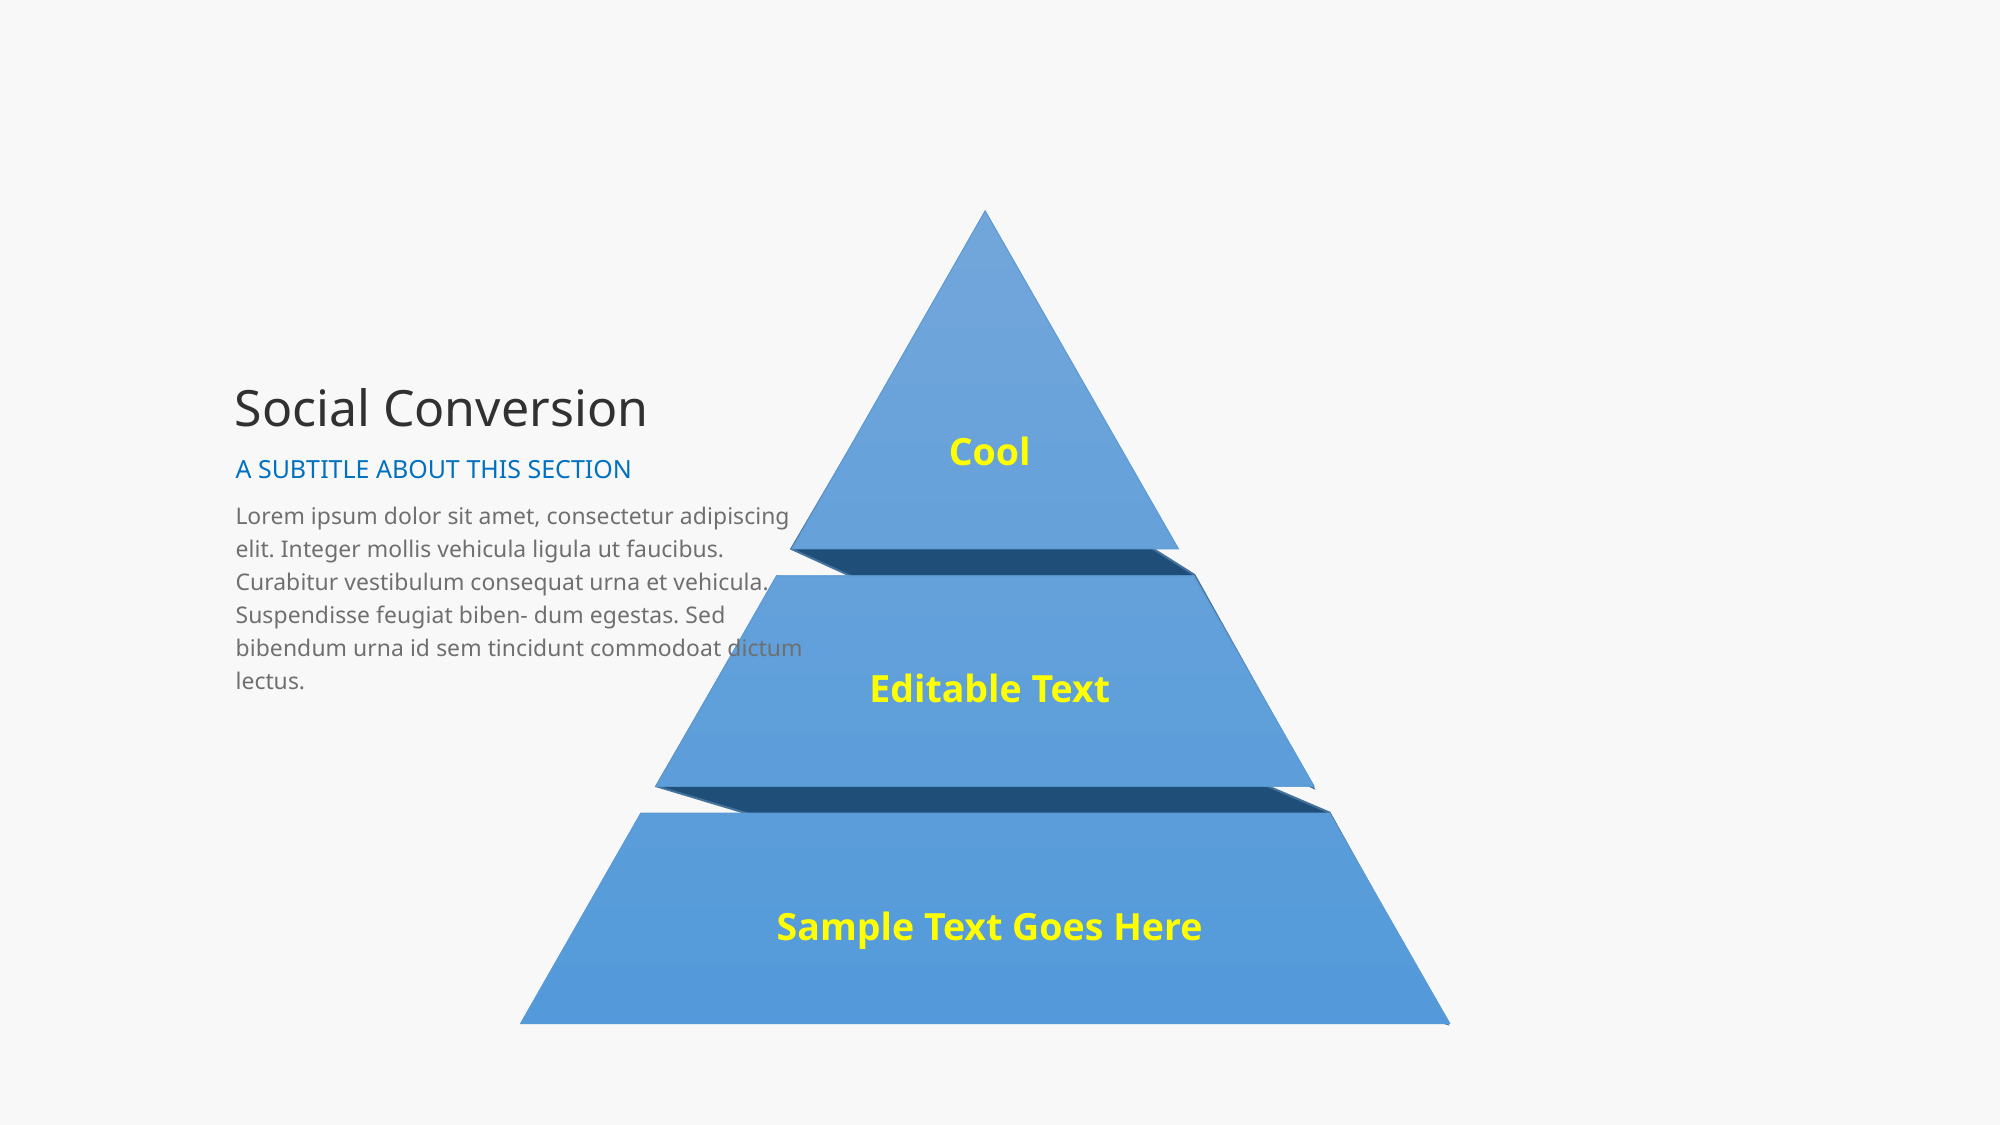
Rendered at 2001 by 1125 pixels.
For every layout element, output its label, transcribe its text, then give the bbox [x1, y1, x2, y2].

text_box [832, 550, 1232, 639]
text_box Editable Text [832, 659, 1236, 722]
text_box [821, 485, 1180, 550]
text_box Cool [743, 421, 1236, 485]
text_box A SUBTITLE ABOUT THIS SECTION [235, 453, 832, 477]
text_box [832, 787, 1336, 821]
text_box [832, 575, 1315, 787]
text_box [864, 209, 1106, 421]
text_box Social Conversion [234, 366, 839, 447]
text_box [519, 812, 1451, 1025]
text_box Lorem ipsum dolor sit amet, consectetur adipiscing elit. Integer mollis vehicula ligula ut faucibus. Curabitur vestibulum consequat urna et vehicula. Suspendisse feugiat biben- dum egestas. Sed bibendum urna id sem tincidunt commodoat dictum lectus. [235, 496, 832, 925]
text_box Sample Text Goes Here [743, 897, 1236, 960]
